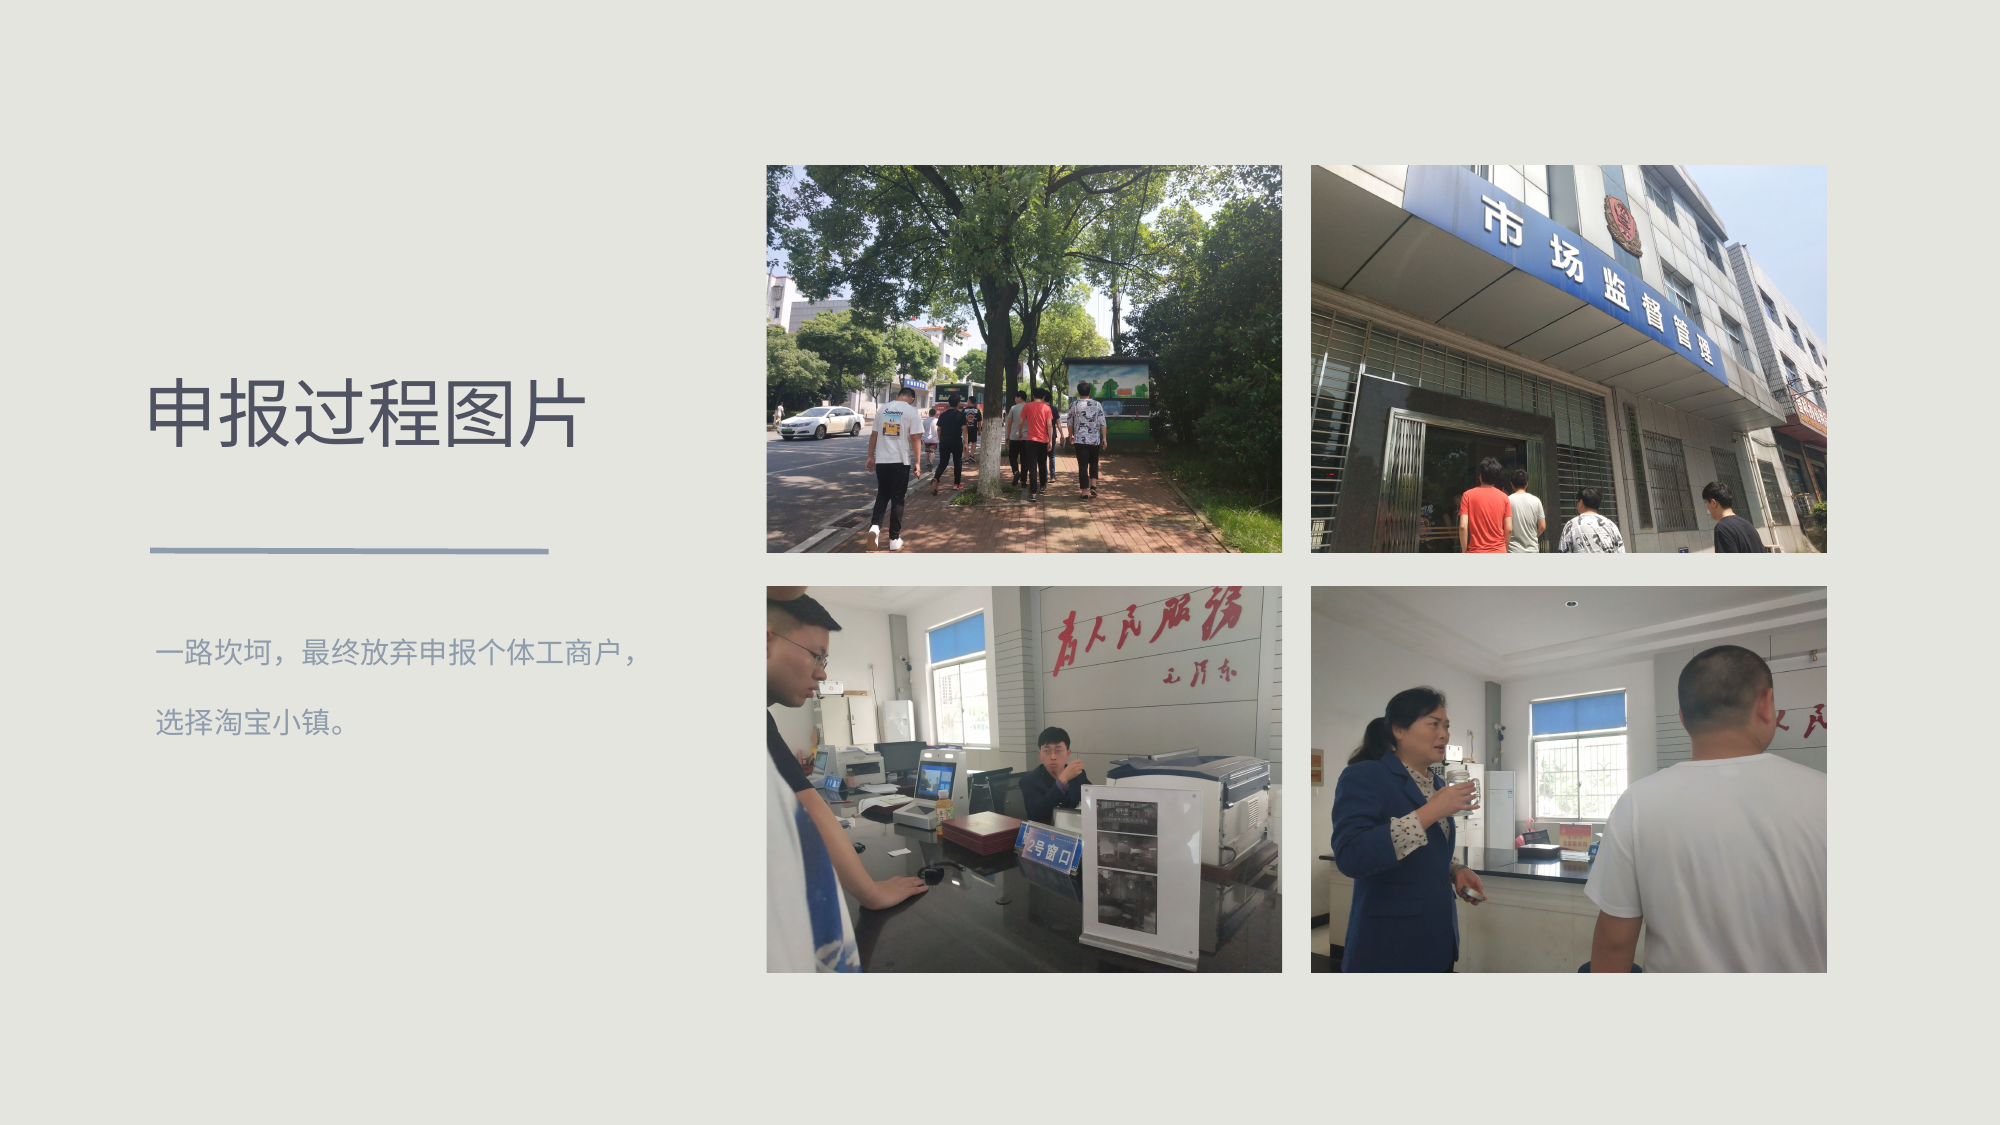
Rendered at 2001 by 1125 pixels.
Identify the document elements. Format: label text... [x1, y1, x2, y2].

picture [766, 585, 1283, 973]
picture [1311, 585, 1827, 973]
text_box 申报过程图片 [75, 359, 643, 464]
picture [766, 165, 1283, 553]
picture [1311, 165, 1827, 553]
text_box 一路坎坷，最终放弃申报个体工商户， 选择淘宝小镇。 [140, 627, 673, 747]
